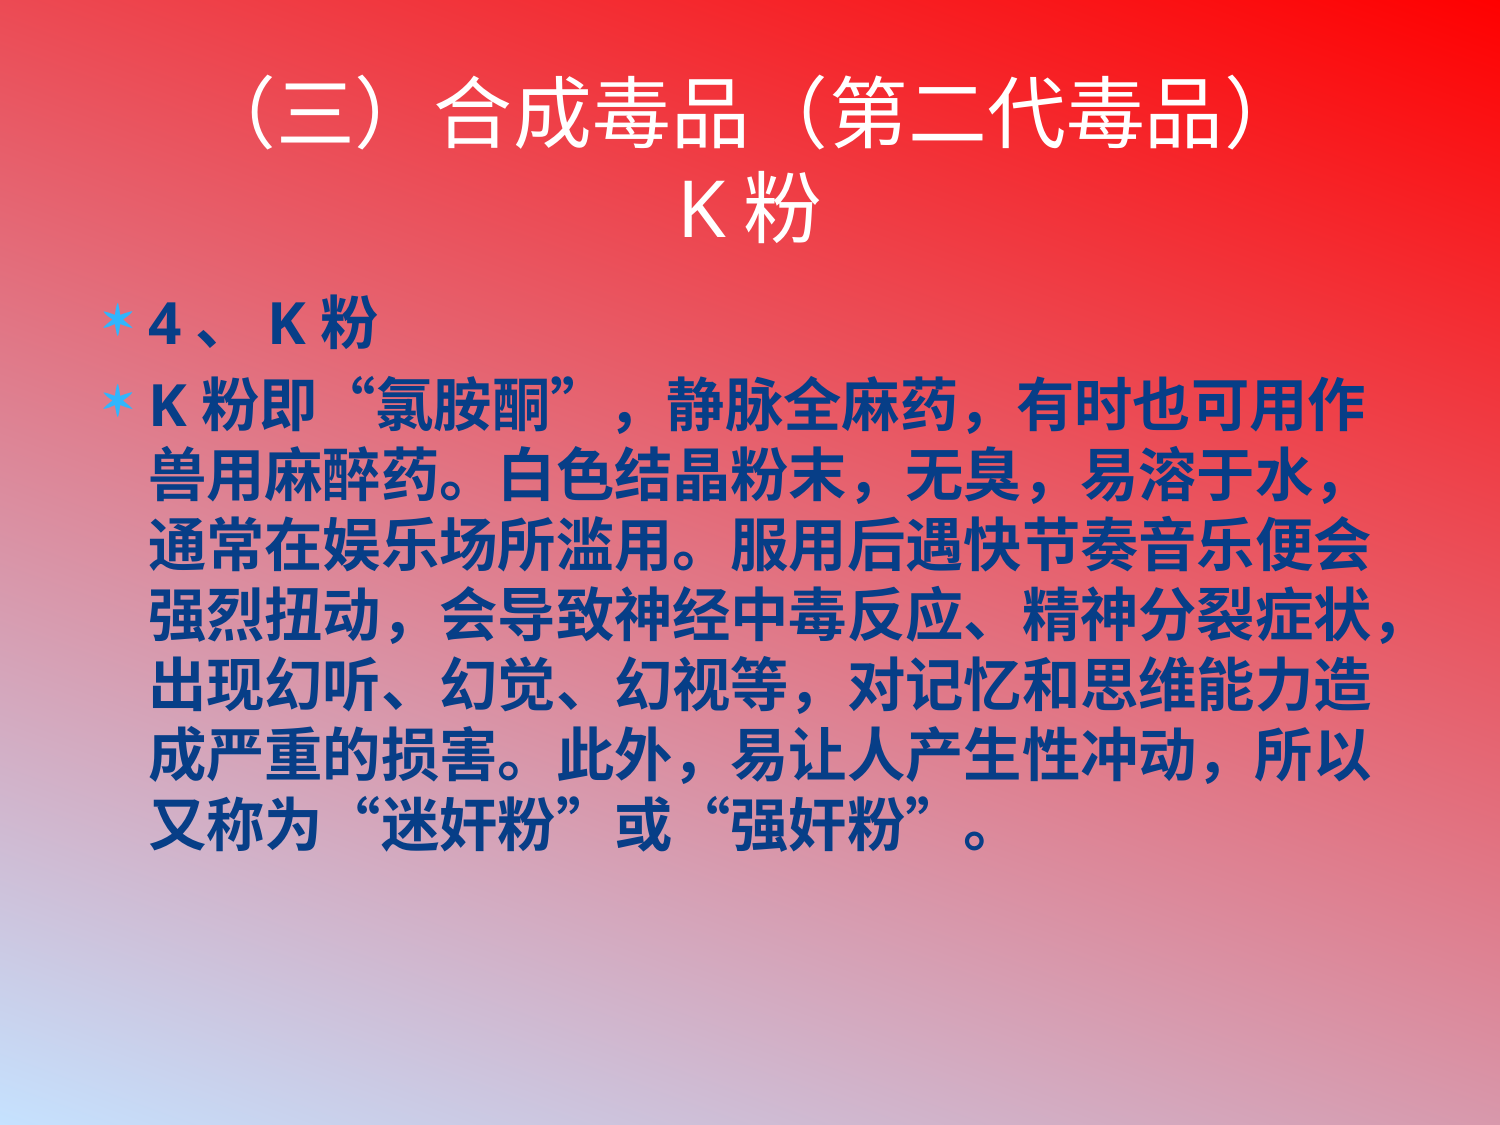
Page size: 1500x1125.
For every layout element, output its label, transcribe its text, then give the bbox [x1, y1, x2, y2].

list 4、K粉 K粉即“氯胺酮”，静脉全麻药，有时也可用作兽用麻醉药。白色结晶粉末，无臭，易溶于水，通常在娱乐场所滥用。服用后遇快节奏音乐便会强烈扭动，会导致神经中毒反应、精神分裂症状，出现幻听、幻觉、幻视等，对记忆和思维能力造成严重的损害。此外，易让人产生性冲动，所以又称为“迷奸粉”或“强奸粉”。 [88, 278, 1400, 882]
title （三）合成毒品（第二代毒品） K粉 [74, 55, 1426, 262]
